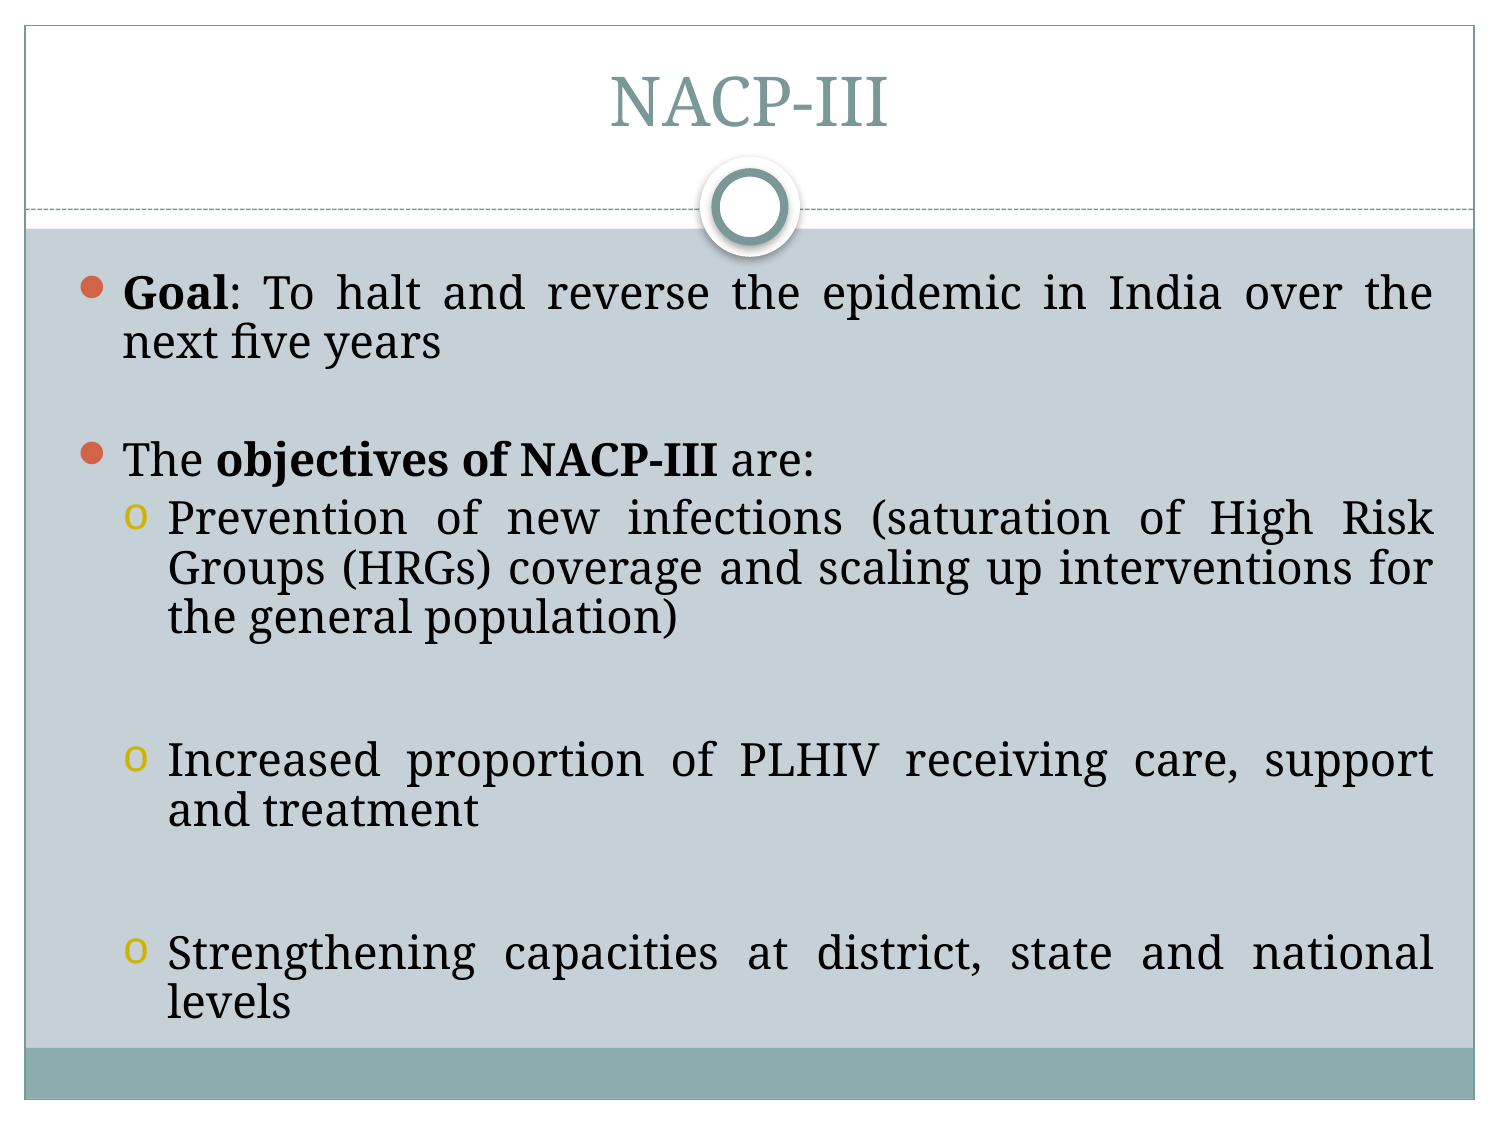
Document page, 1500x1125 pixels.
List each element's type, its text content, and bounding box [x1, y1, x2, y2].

text_box NACP-III [0, 49, 1500, 148]
list Goal: To halt and reverse the epidemic in India over the next five years The objectives of NACP-III are: Prevention of new infections (saturation of High Risk Groups (HRGs) coverage and scaling up interventions for the general population) Increased proportion of PLHIV receiving care, support and treatment Strengthening capacities at district, state and national levels Building strategic information management systems [62, 262, 1451, 1088]
